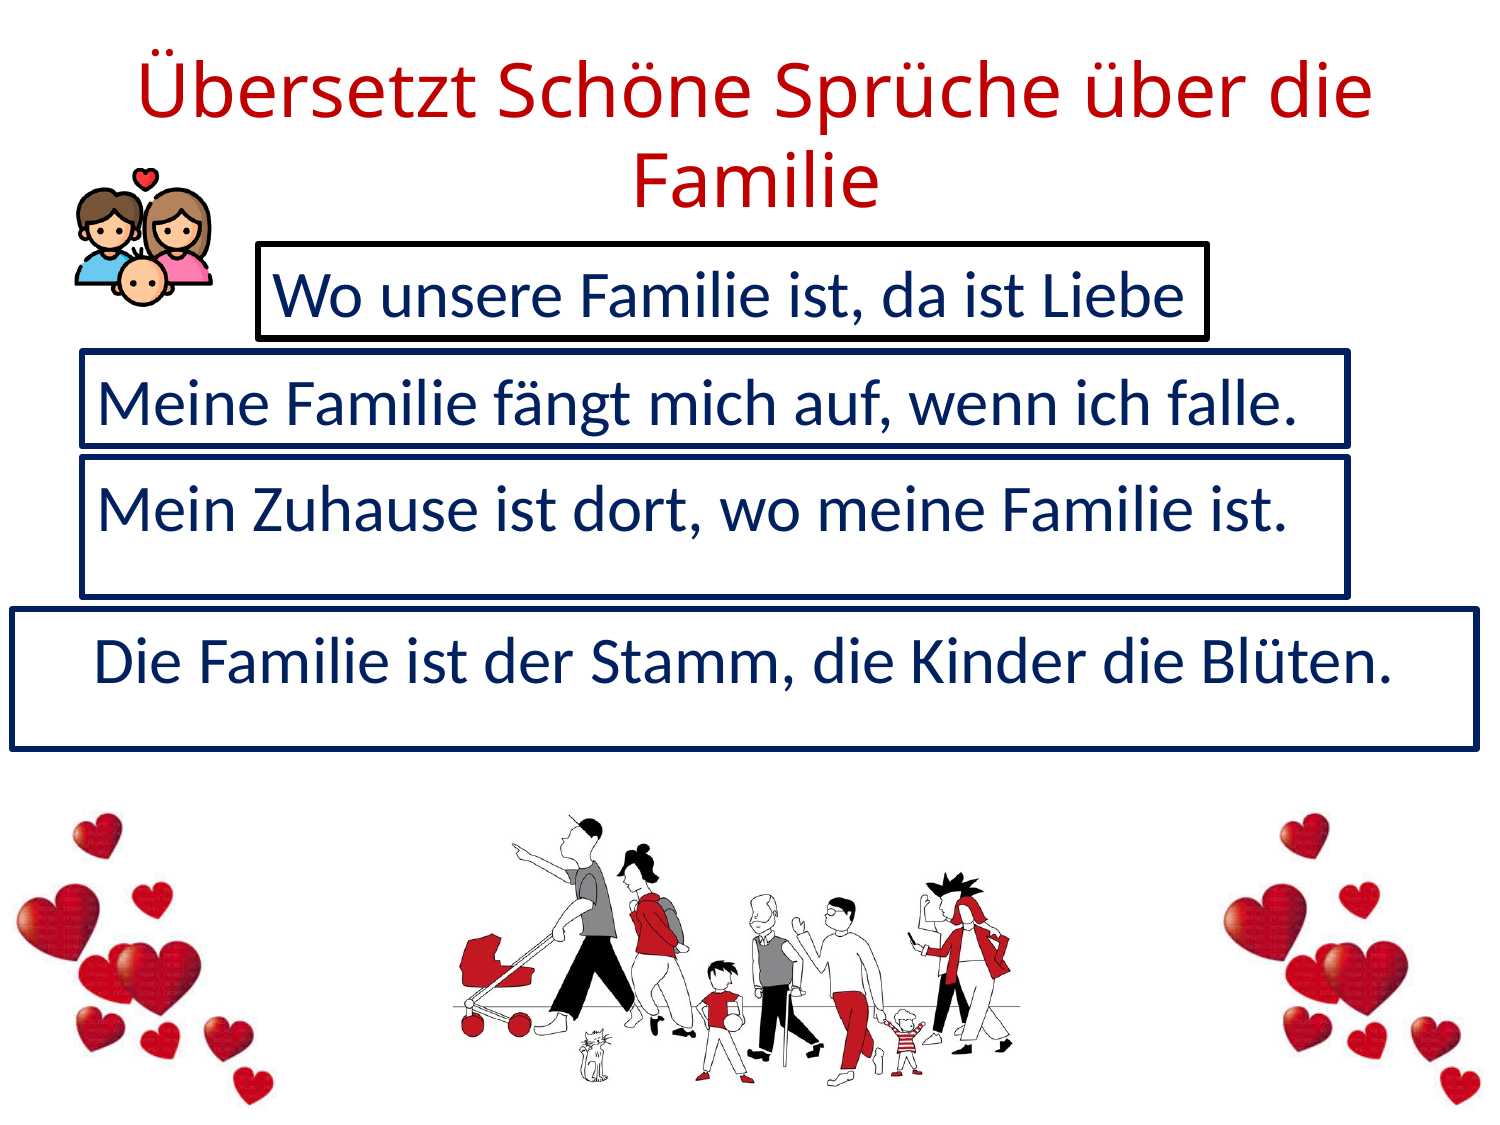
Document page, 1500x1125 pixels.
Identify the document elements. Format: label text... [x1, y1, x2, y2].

text_box Meine Familie fängt mich auf, wenn ich falle. [82, 351, 1348, 447]
picture [1218, 800, 1484, 1114]
text_box Wo unsere Familie ist, da ist Liebe [291, 243, 1207, 339]
picture [3, 97, 285, 380]
picture [453, 786, 1020, 1114]
picture [11, 800, 277, 1114]
text_box Mein Zuhause ist dort, wo meine Familie ist. [82, 456, 1348, 597]
text_box Übersetzt Schöne Sprüche über die Familie [23, 34, 1489, 230]
text_box Die Familie ist der Stamm, die Kinder die Blüten. [11, 609, 1477, 749]
